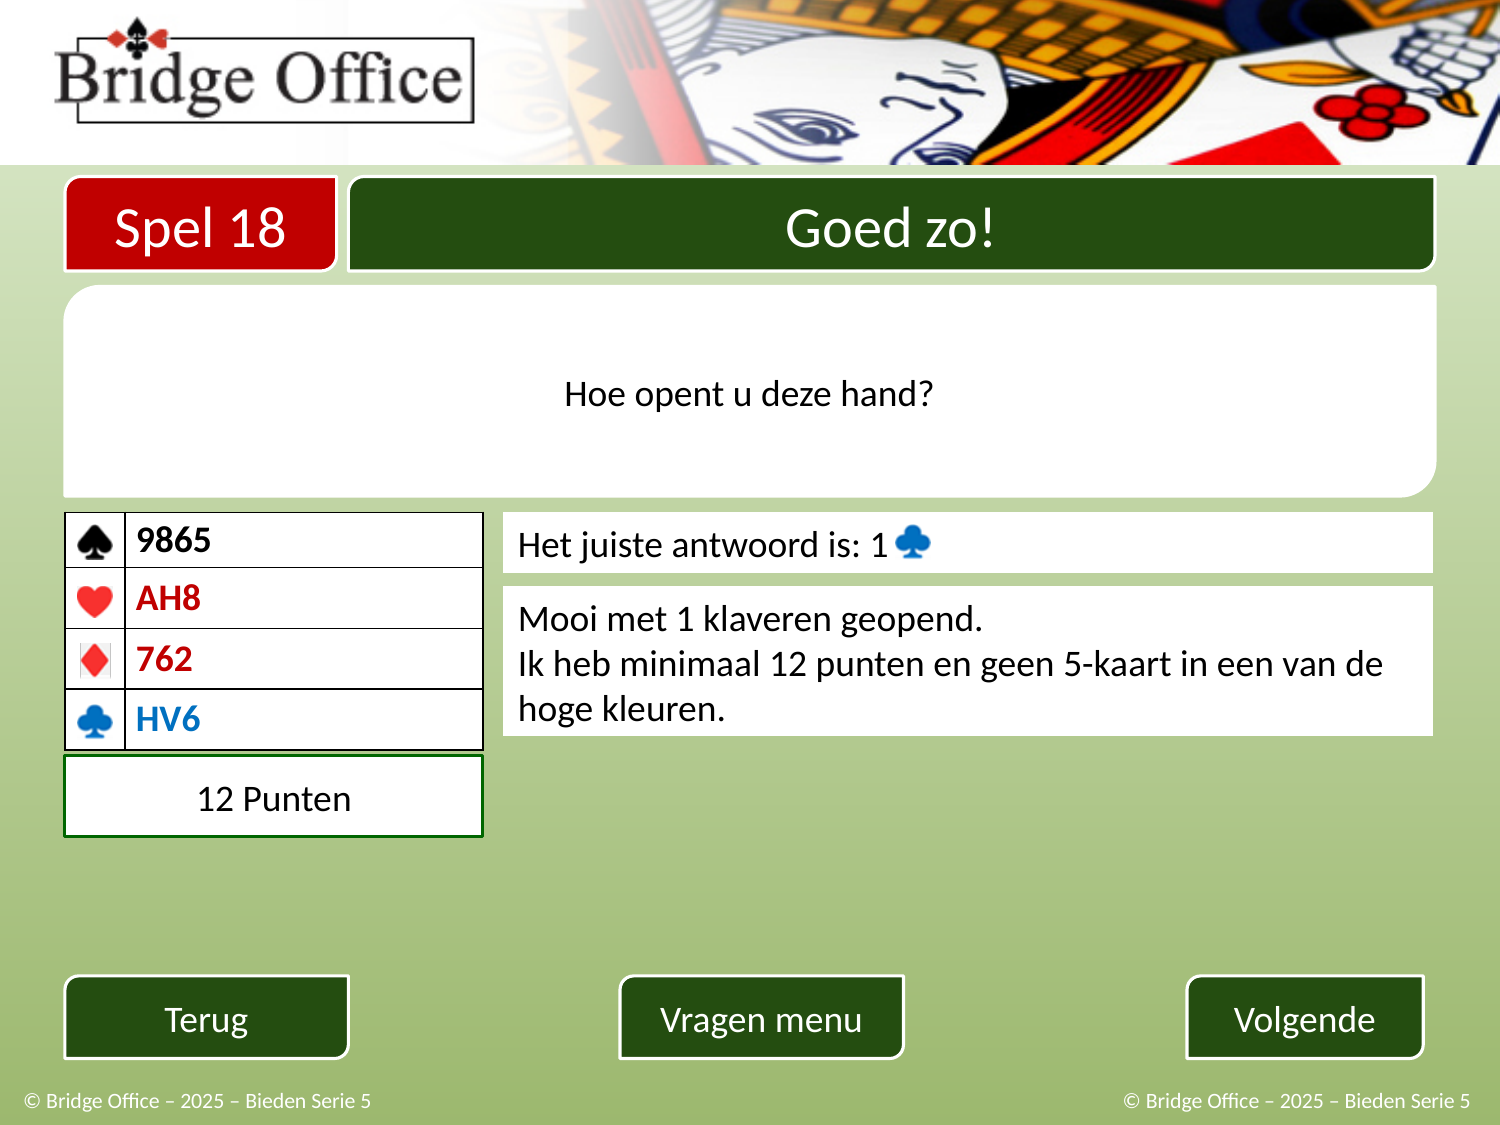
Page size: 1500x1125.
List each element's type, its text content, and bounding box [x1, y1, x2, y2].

text_box Hoe opent u deze hand? [63, 284, 1437, 498]
table_cell [66, 629, 124, 688]
text_box Goed zo! [346, 179, 1437, 273]
table_header 9865 [126, 513, 482, 567]
picture [77, 524, 113, 561]
table_header [66, 513, 124, 567]
picture [77, 643, 113, 679]
text_box Vragen menu [618, 974, 906, 1061]
picture [0, 0, 1500, 166]
text_box 12 Punten [63, 754, 484, 838]
text_box Terug [63, 974, 350, 1061]
text_box © Bridge Office – 2025 – Bieden Serie 5 [8, 1079, 393, 1121]
table_cell [66, 568, 124, 628]
text_box © Bridge Office – 2025 – Bieden Serie 5 [1107, 1079, 1500, 1121]
table_cell AH8 [126, 568, 482, 628]
picture [895, 524, 932, 561]
picture [77, 585, 113, 618]
text_box Volgende [1185, 974, 1425, 1061]
picture [77, 703, 113, 740]
text_box Het juiste antwoord is: 1 [503, 512, 1433, 573]
text_box Spel 18 [63, 179, 339, 273]
text_box Mooi met 1 klaveren geopend. Ik heb minimaal 12 punten en geen 5-kaart in een van de hoge kleuren. [503, 586, 1433, 736]
table_cell 762 [126, 629, 482, 688]
table_cell HV6 [126, 690, 482, 749]
table_cell [66, 690, 124, 749]
